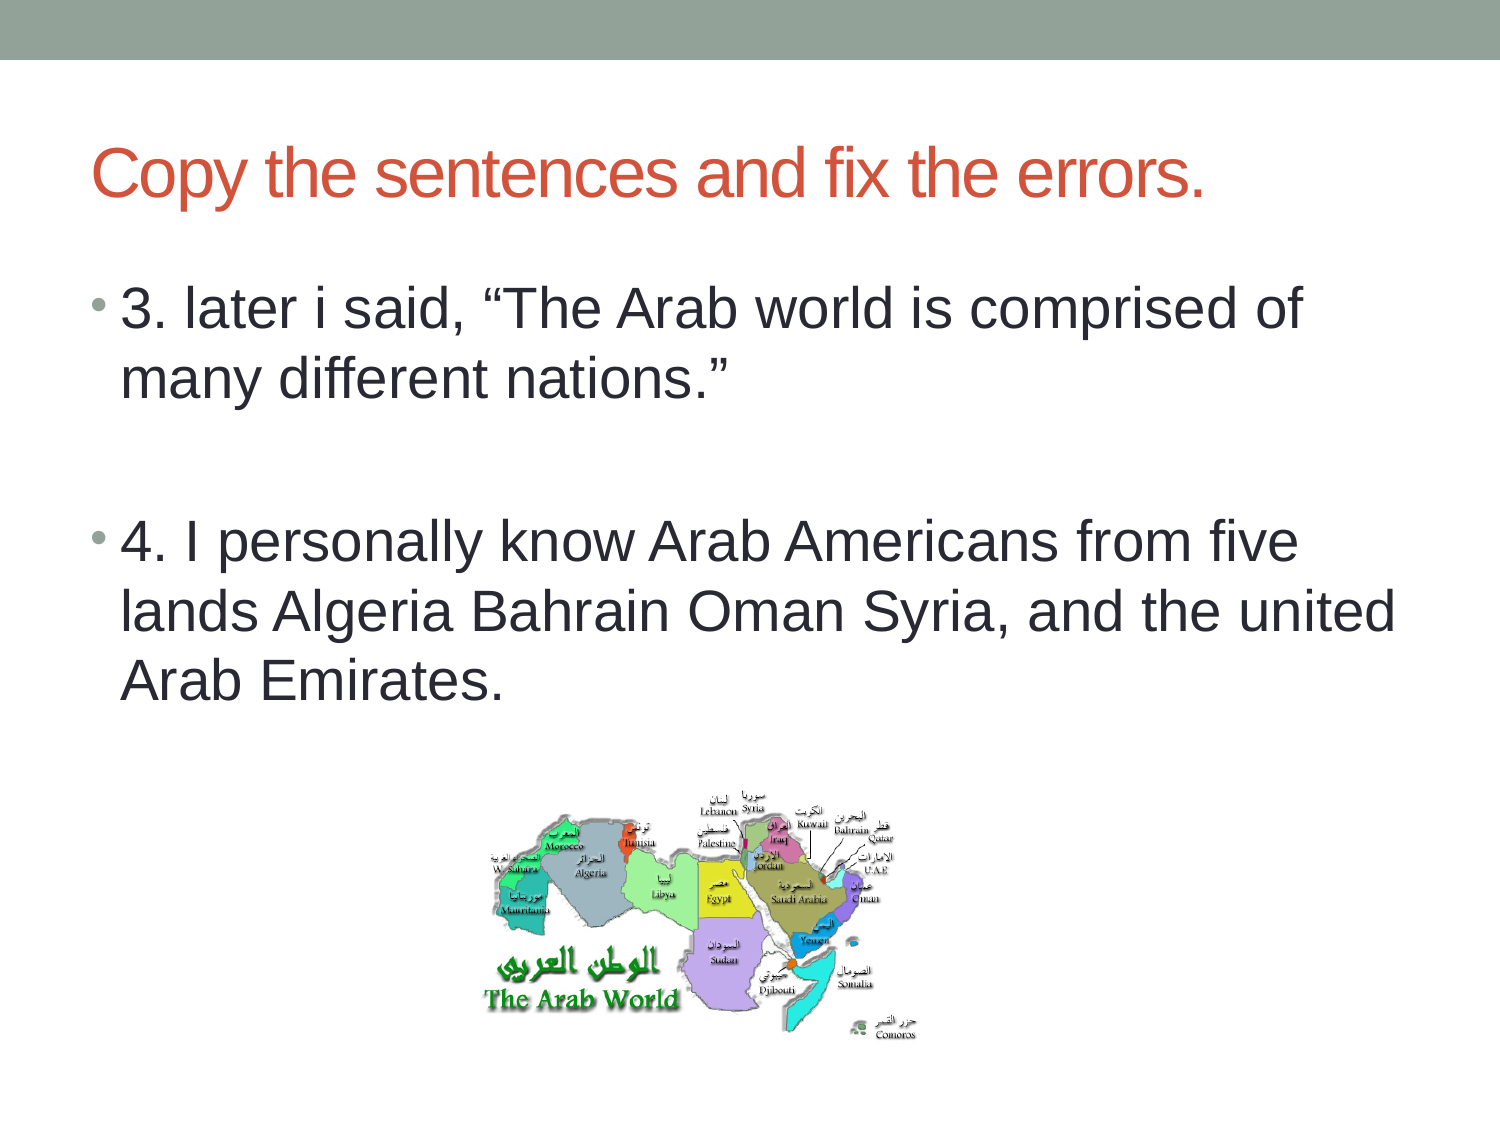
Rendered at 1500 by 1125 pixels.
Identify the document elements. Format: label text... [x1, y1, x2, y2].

list 3. later i said, “The Arab world is comprised of many different nations.” 4. I personally know Arab Americans from five lands Algeria Bahrain Oman Syria, and the united Arab Emirates. [75, 262, 1425, 1063]
title Copy the sentences and fix the errors. [75, 87, 1425, 250]
picture [462, 767, 938, 1063]
